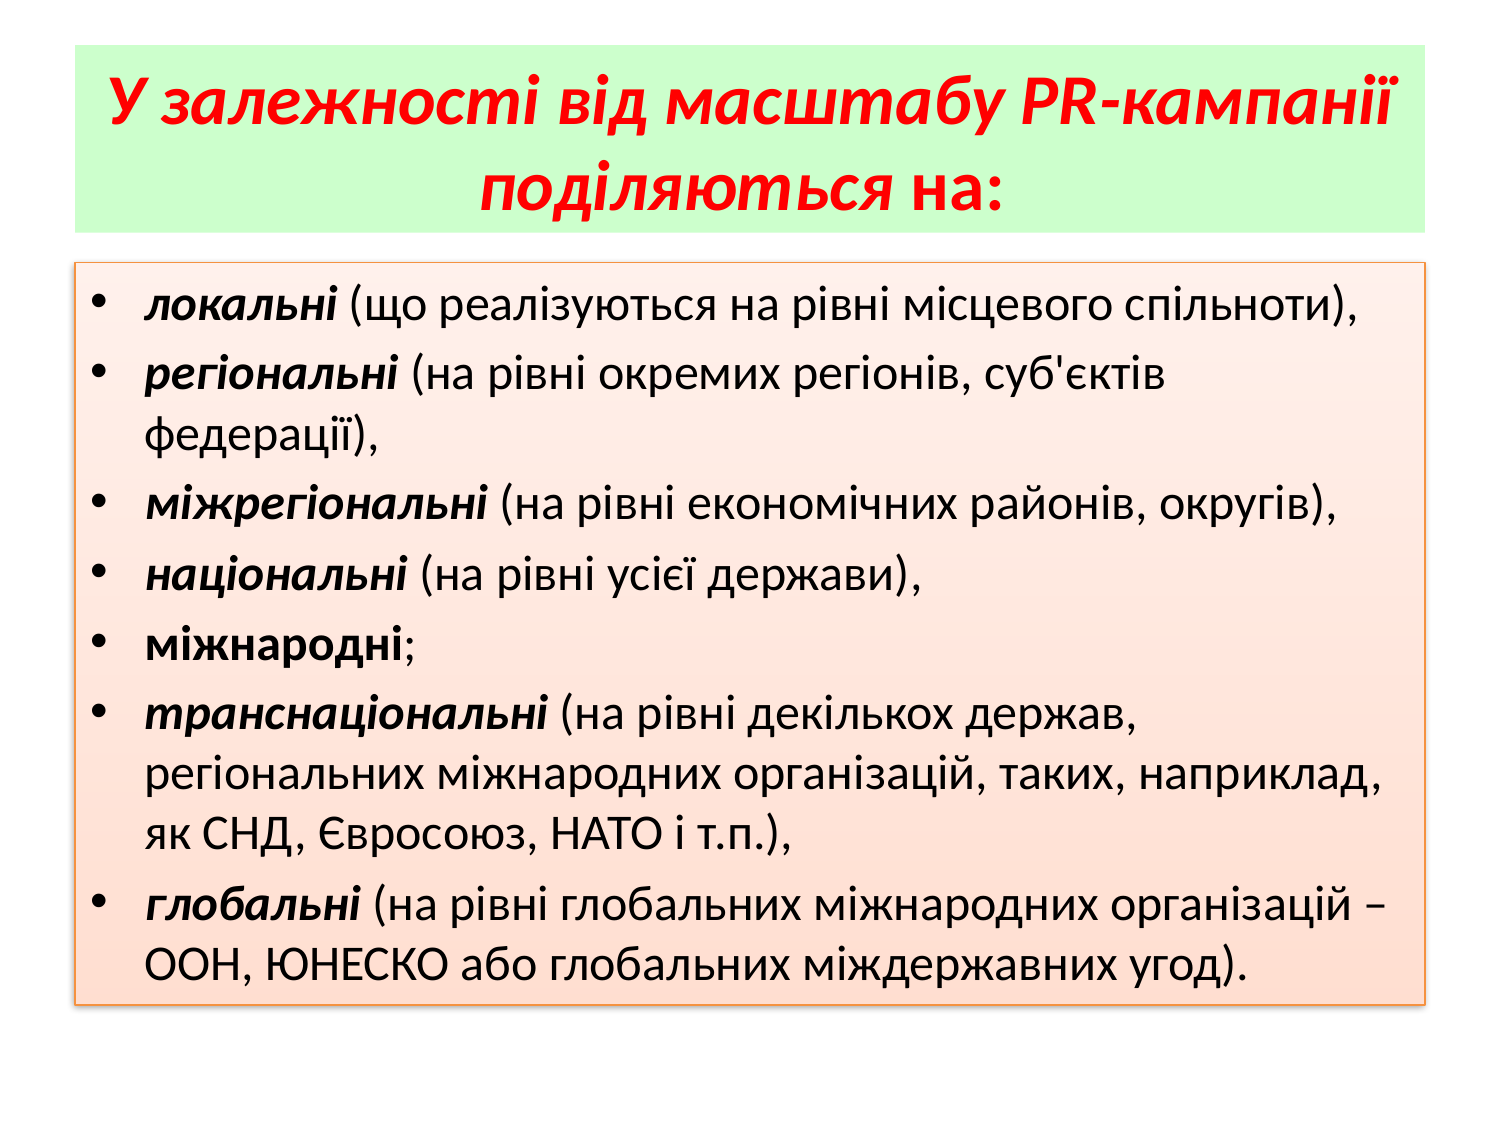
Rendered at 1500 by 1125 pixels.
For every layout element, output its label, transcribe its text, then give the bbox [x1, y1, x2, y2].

list локальні (що реалізуються на рівні місцевого спільноти), регіональні (на рівні окремих регіонів, суб'єктів федерації), міжрегіональні (на рівні економічних районів, округів), національні (на рівні усієї держави), міжнародні; транснаціональні (на рівні декількох держав, регіональних міжнародних організацій, таких, наприклад, як СНД, Євросоюз, НАТО і т.п.), глобальні (на рівні глобальних міжнародних організацій – ООН, ЮНЕСКО або глобальних міждержавних угод). [74, 262, 1426, 1006]
title У залежності від масштабу PR-кампанії поділяються на: [75, 45, 1425, 233]
